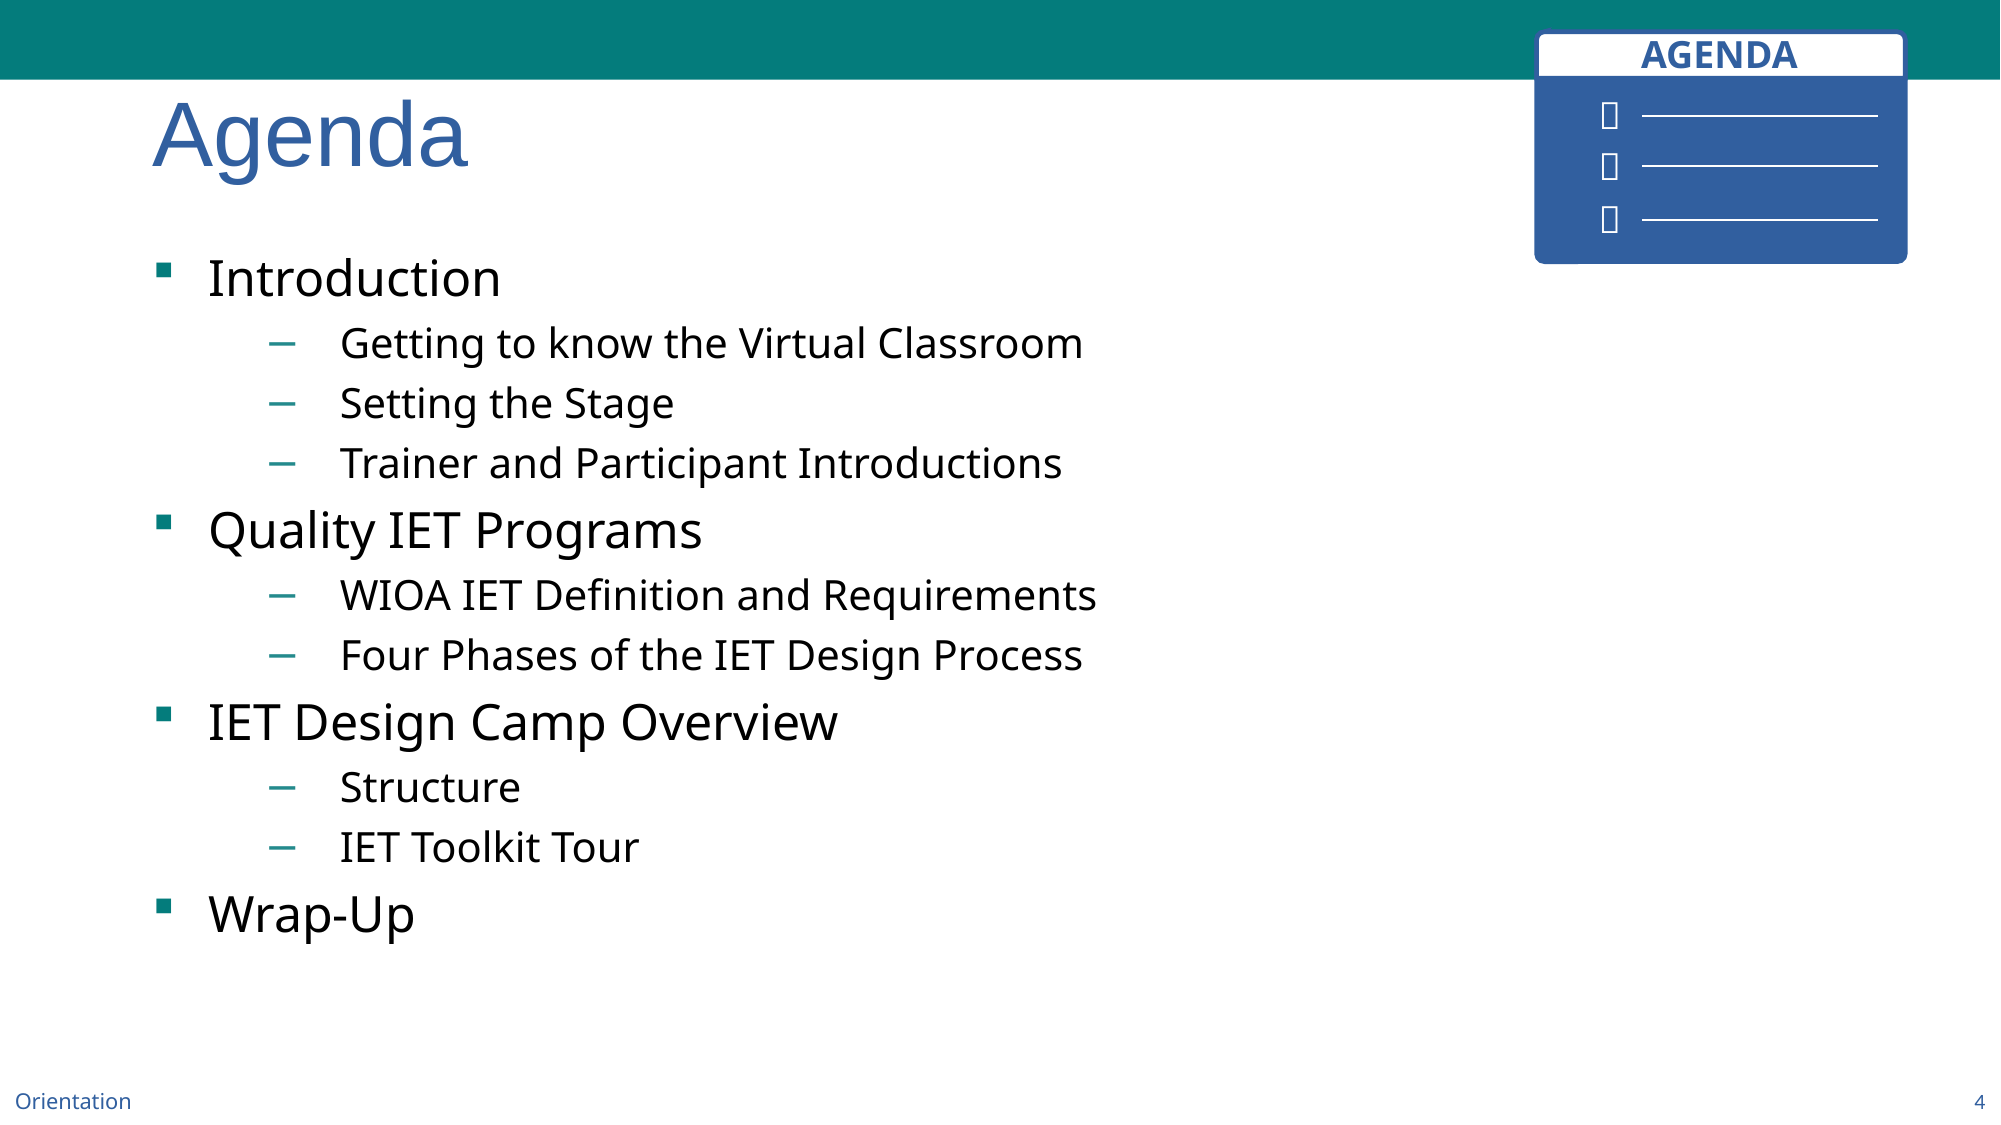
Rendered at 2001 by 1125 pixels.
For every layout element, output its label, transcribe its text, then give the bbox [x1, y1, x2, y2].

title Agenda [137, 79, 1349, 214]
footer Orientation [0, 1074, 675, 1122]
slide_number 4 [1550, 1074, 2000, 1122]
list Introduction Getting to know the Virtual Classroom Setting the Stage Trainer and Participant Introductions Quality IET Programs WIOA IET Definition and Requirements Four Phases of the IET Design Process IET Design Camp Overview Structure IET Toolkit Tour Wrap-Up [137, 227, 1349, 998]
